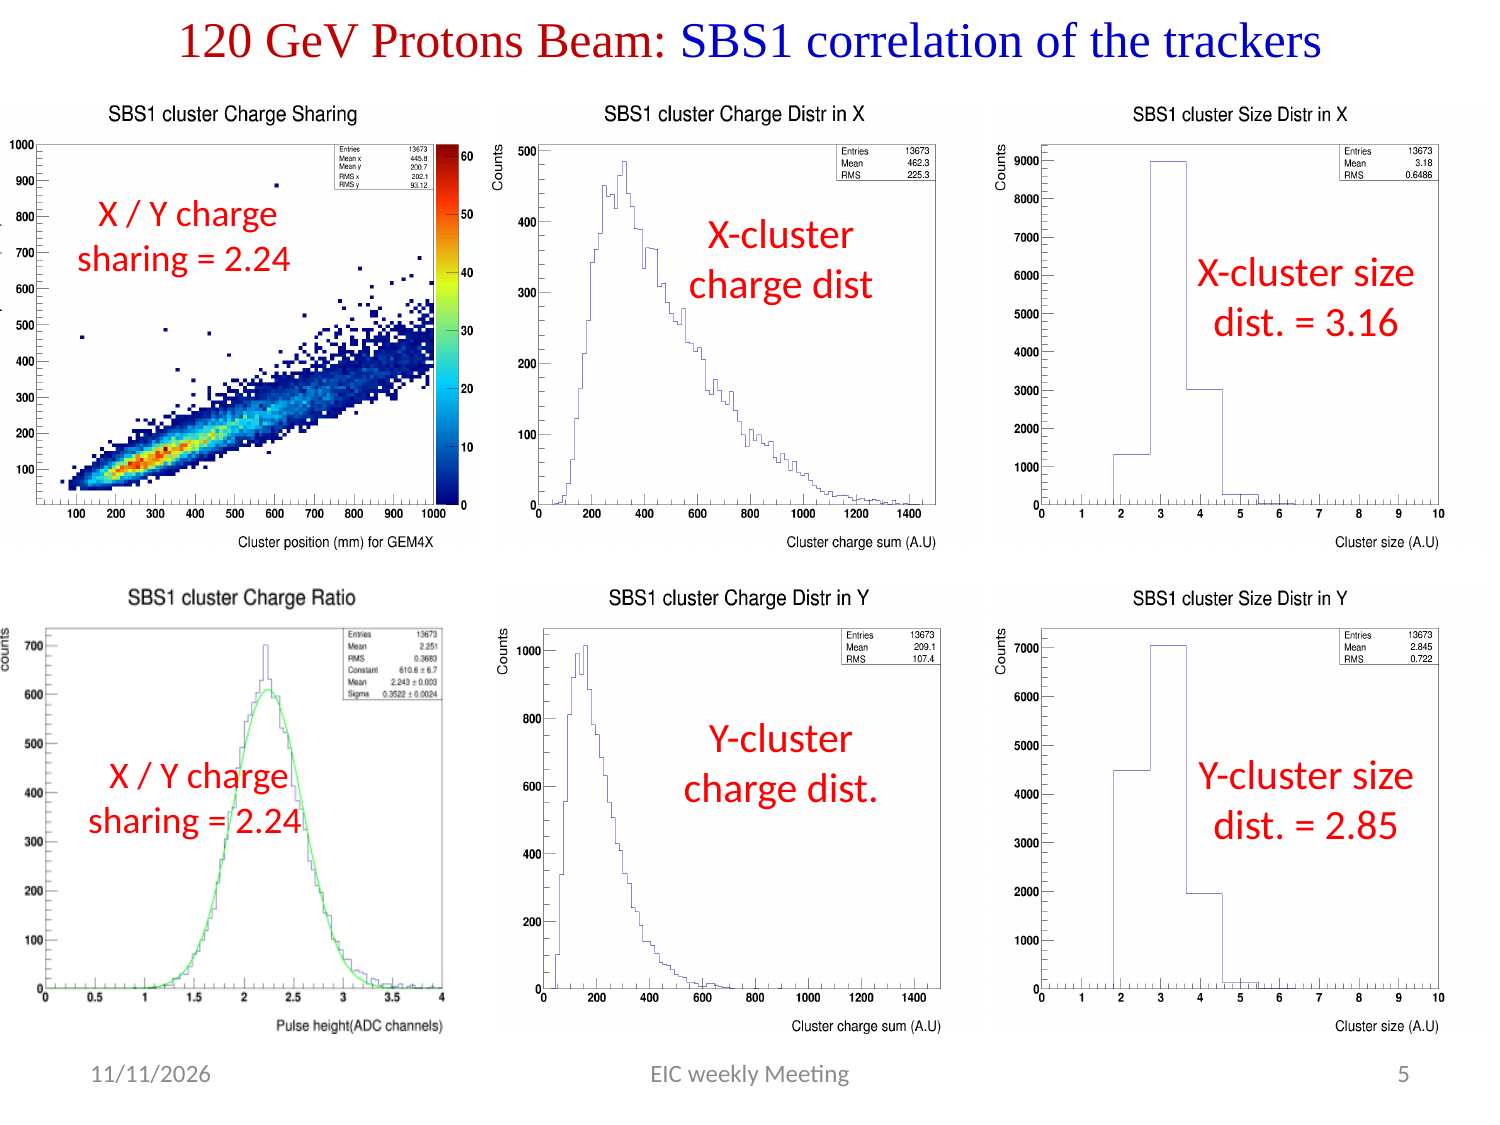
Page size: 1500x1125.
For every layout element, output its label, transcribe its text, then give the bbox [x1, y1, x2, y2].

slide_number 5 [1074, 1043, 1425, 1103]
picture [992, 583, 1488, 1034]
footer EIC weekly Meeting [512, 1042, 988, 1103]
picture [489, 99, 986, 551]
text_box 120 GeV Protons Beam: SBS1 correlation of the trackers [0, 0, 1500, 75]
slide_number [75, 1043, 425, 1103]
picture [494, 583, 990, 1034]
picture [0, 99, 483, 551]
picture [992, 99, 1488, 551]
picture [0, 583, 492, 1034]
